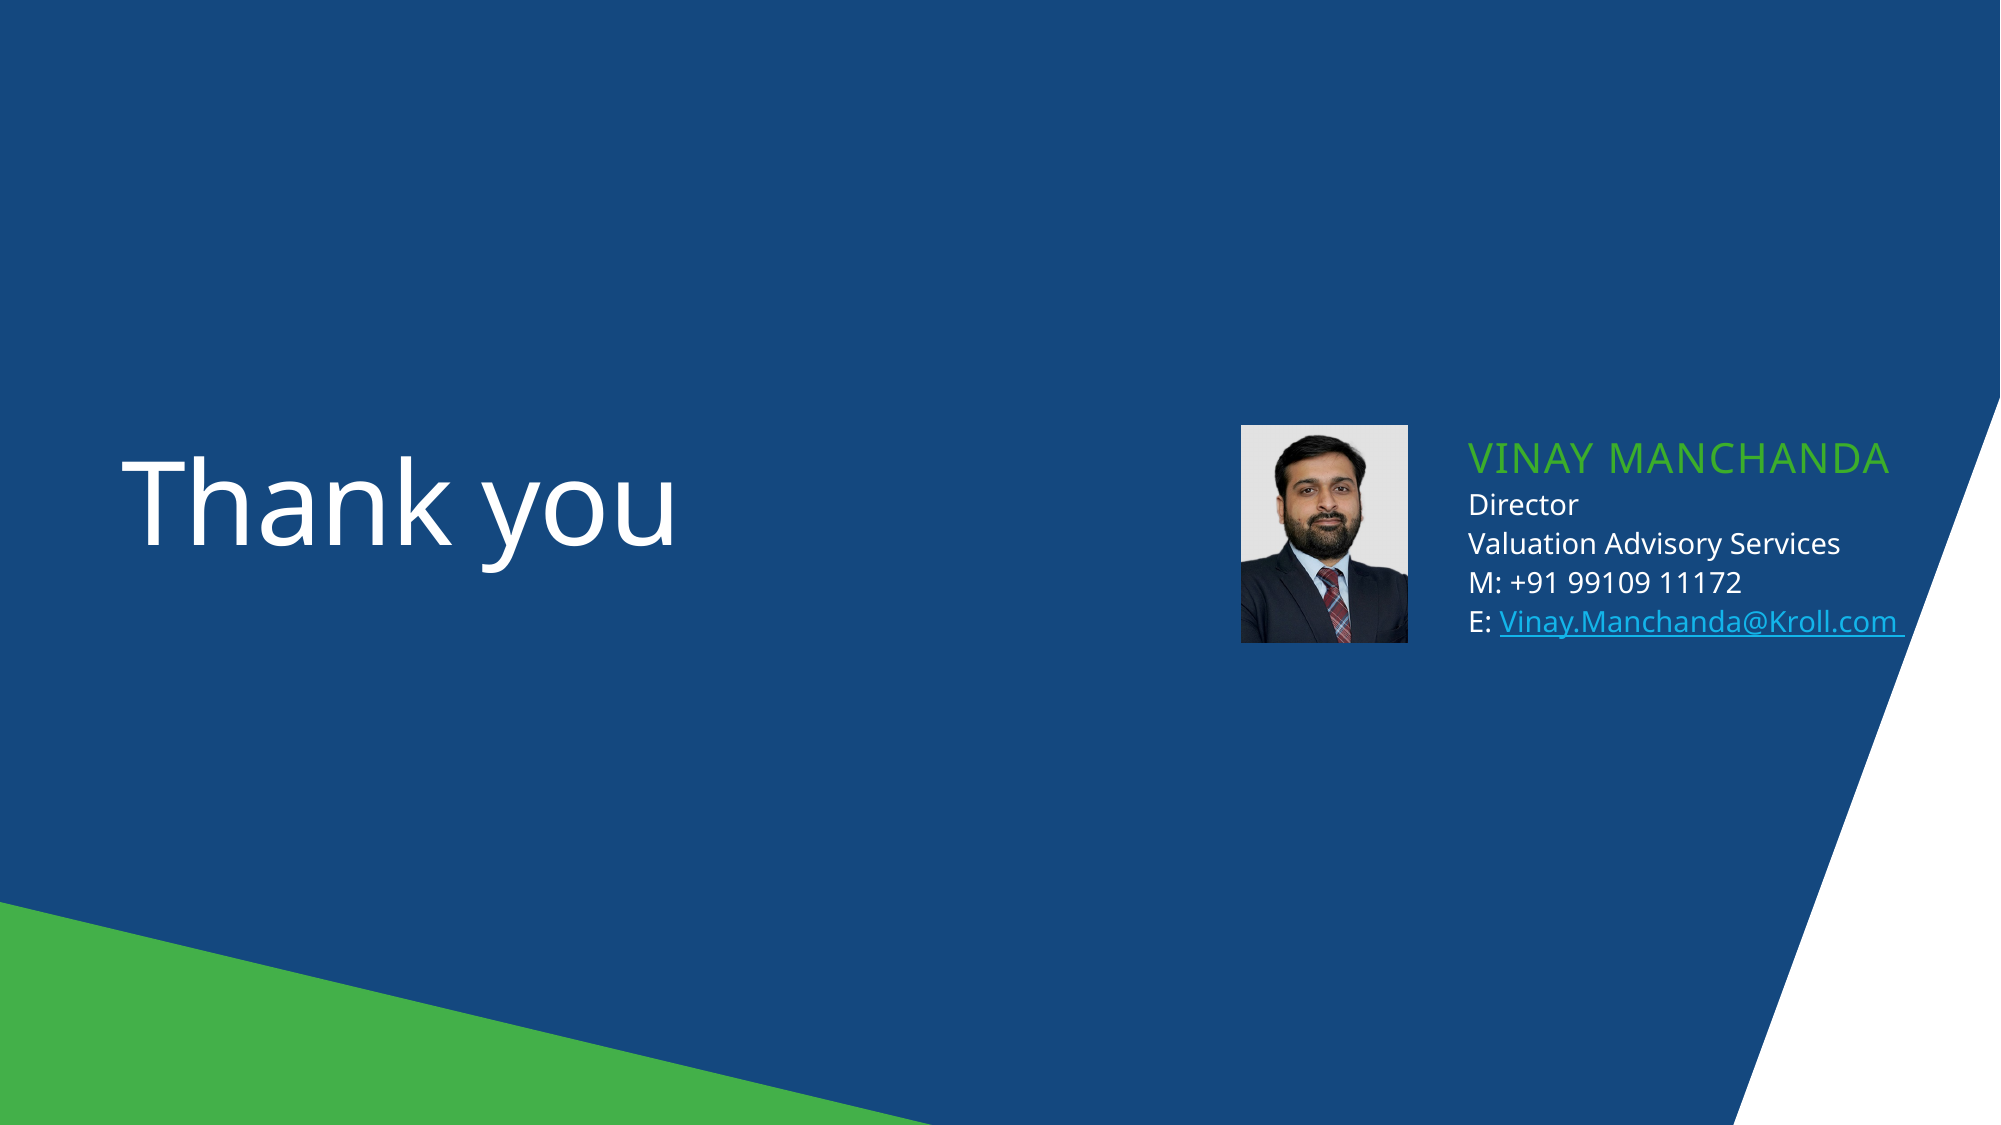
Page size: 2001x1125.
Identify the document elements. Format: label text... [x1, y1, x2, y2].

text_box VINAY MANCHANDA Director Valuation Advisory Services M: +91 99109 11172 E: Vinay.Manchanda@Kroll.com [1468, 431, 2000, 631]
picture [1241, 424, 1408, 643]
title Thank you [121, 421, 1863, 561]
